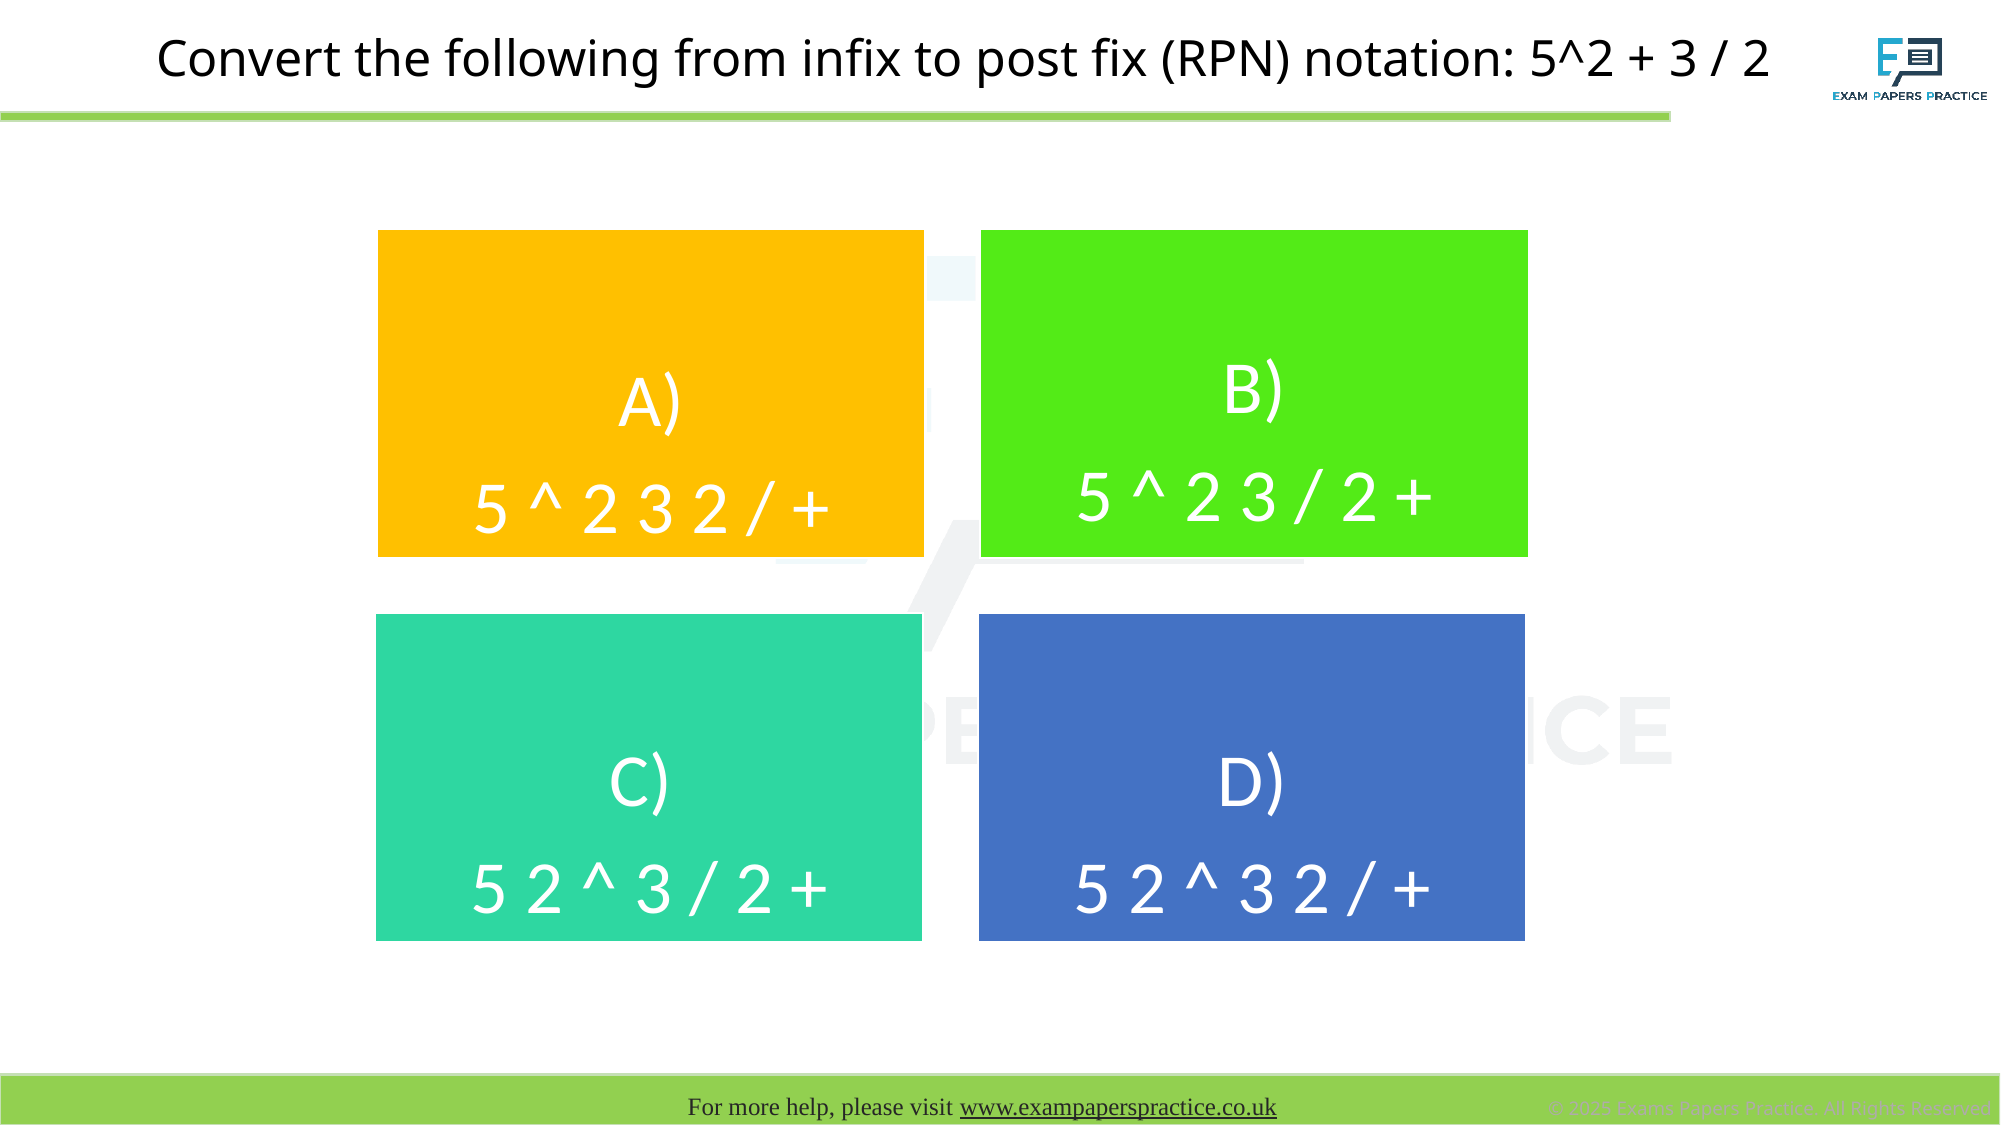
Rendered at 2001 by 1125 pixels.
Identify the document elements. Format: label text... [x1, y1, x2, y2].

title Convert the following from infix to post fix (RPN) notation: 5^2 + 3 / 2 [141, 0, 1941, 169]
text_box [90, 228, 1816, 943]
